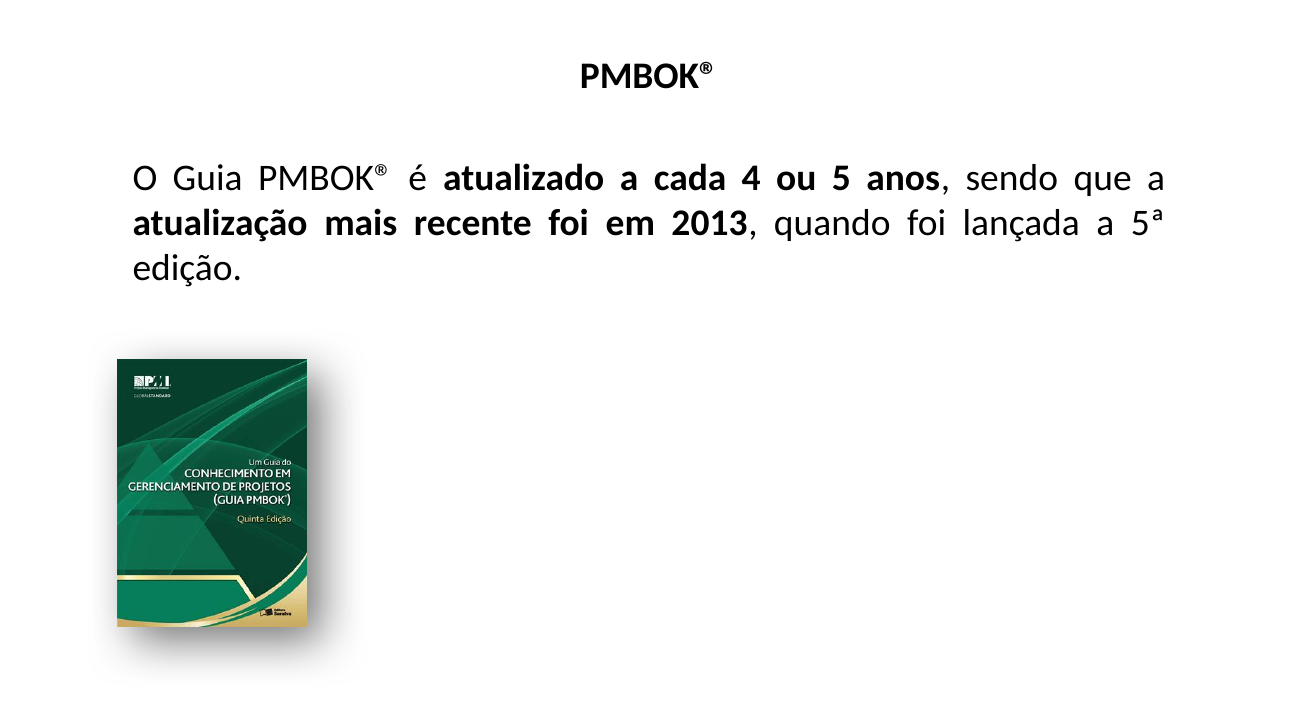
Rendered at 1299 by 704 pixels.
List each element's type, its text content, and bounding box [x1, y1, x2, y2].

text_box [43, 155, 1240, 704]
text_box É o trabalho que se inicia a partir do planejamento. Neste grupo de processos iremos construir as entregas que o projeto se propõe a fazer. Qual o escopo do projeto e como ele será transformado em um produto tangível ou em um serviço? [108, 360, 346, 666]
text_box PMBOK® [0, 43, 1299, 104]
picture [117, 359, 307, 627]
text_box O Guia PMBOK® é atualizado a cada 4 ou 5 anos, sendo que a atualização mais recente foi em 2013, quando foi lançada a 5ª edição. [117, 145, 1181, 559]
